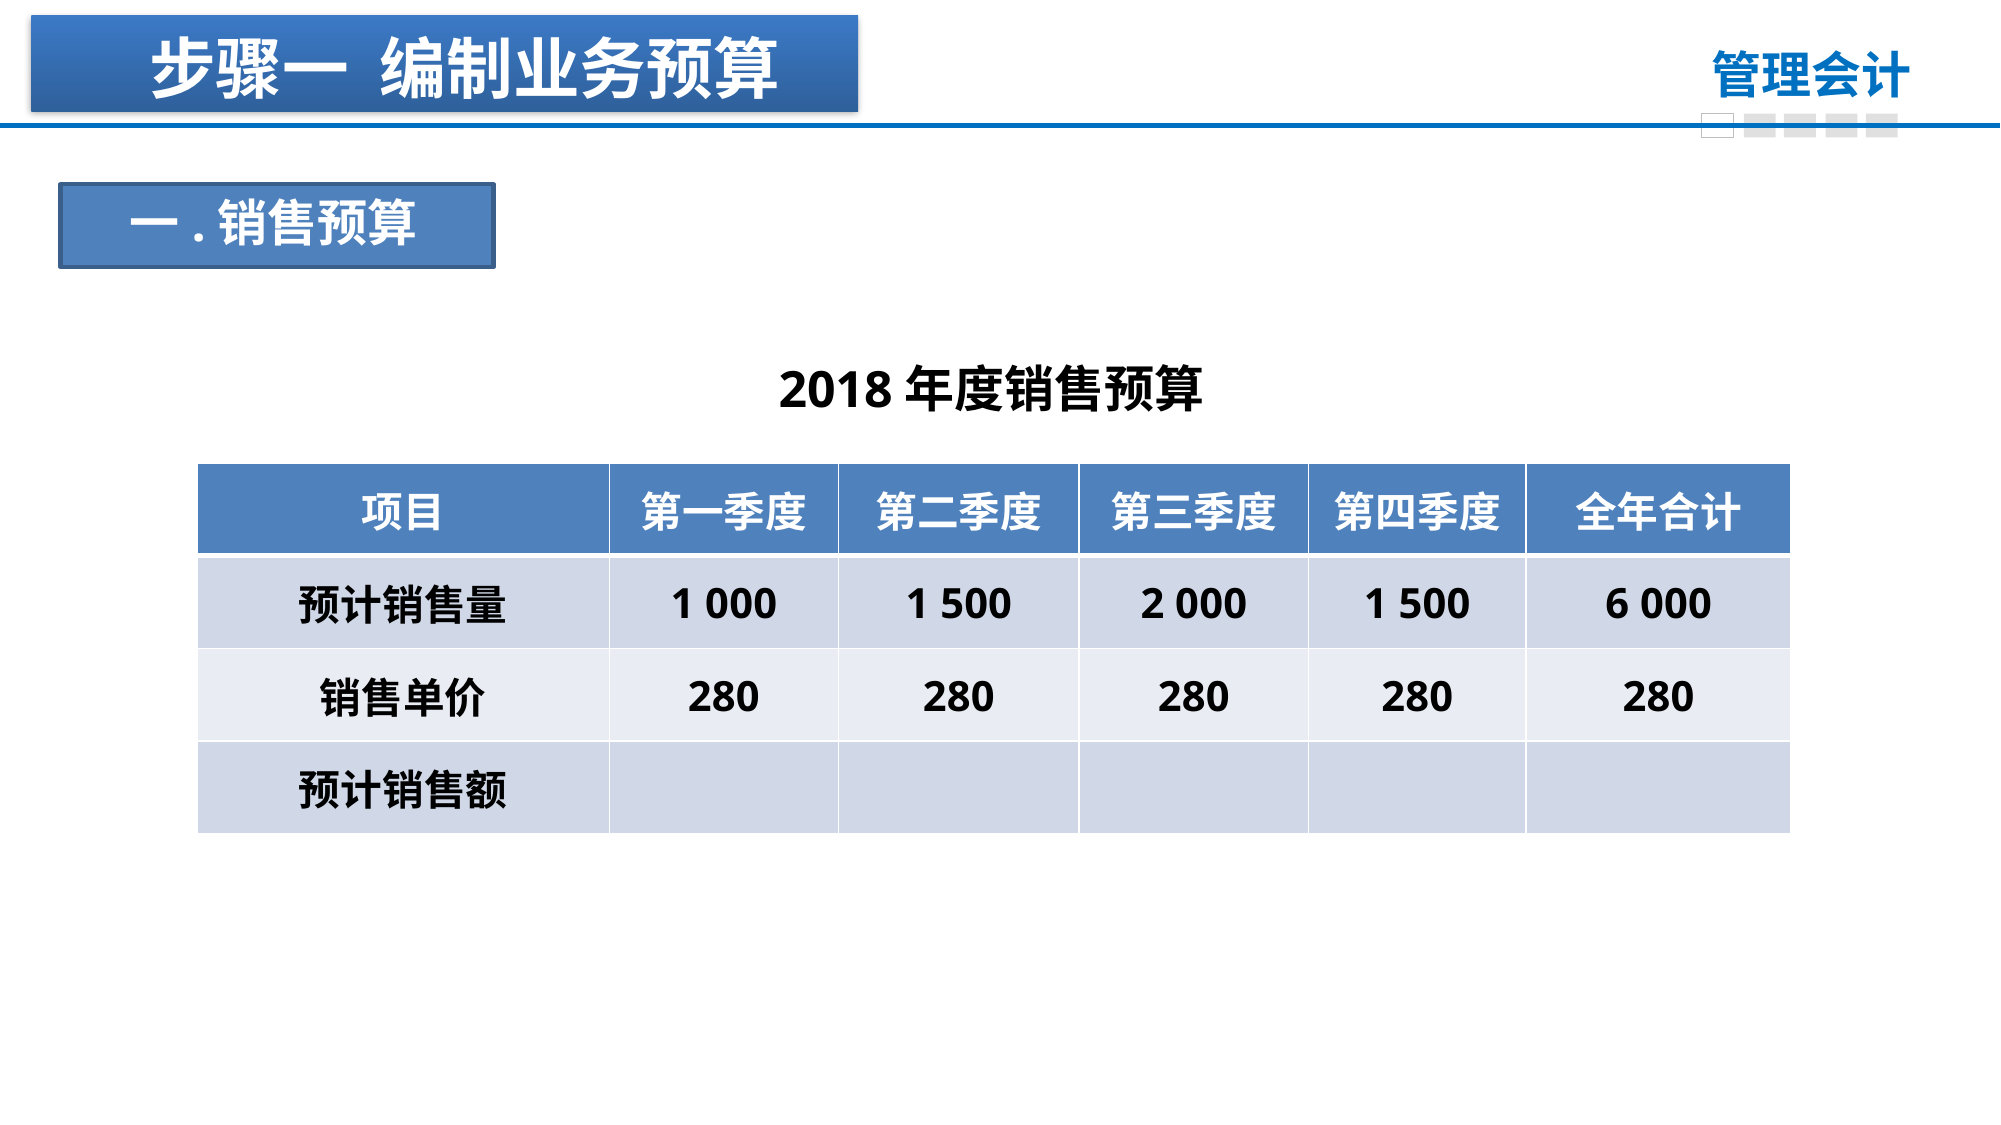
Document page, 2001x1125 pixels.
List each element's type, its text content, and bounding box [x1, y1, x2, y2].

table_cell 6 000 [1527, 558, 1790, 648]
table_cell [1309, 742, 1525, 833]
table_cell [610, 742, 838, 833]
table_cell 1 500 [839, 558, 1078, 648]
table_cell 280 [1080, 649, 1308, 740]
table_header 项目 [198, 464, 609, 553]
table_cell 预计销售额 [198, 742, 609, 833]
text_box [60, 184, 494, 268]
table_cell 280 [1309, 649, 1525, 740]
table_cell 280 [610, 649, 838, 740]
table_cell 280 [839, 649, 1078, 740]
text_box 2018年度销售预算 [763, 349, 1367, 425]
table_cell [839, 742, 1078, 833]
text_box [31, 14, 859, 117]
table_header 第二季度 [839, 464, 1078, 553]
table_cell [1527, 742, 1790, 833]
table_cell 预计销售量 [198, 558, 609, 648]
table_cell 280 [1527, 649, 1790, 740]
table_cell 1 500 [1309, 558, 1525, 648]
table_cell 1 000 [610, 558, 838, 648]
table_cell [1080, 742, 1308, 833]
table_cell 销售单价 [198, 649, 609, 740]
table_header 全年合计 [1527, 464, 1790, 553]
table_header 第三季度 [1080, 464, 1308, 553]
table_header 第一季度 [610, 464, 838, 553]
table_header 第四季度 [1309, 464, 1525, 553]
table_cell 2 000 [1080, 558, 1308, 648]
